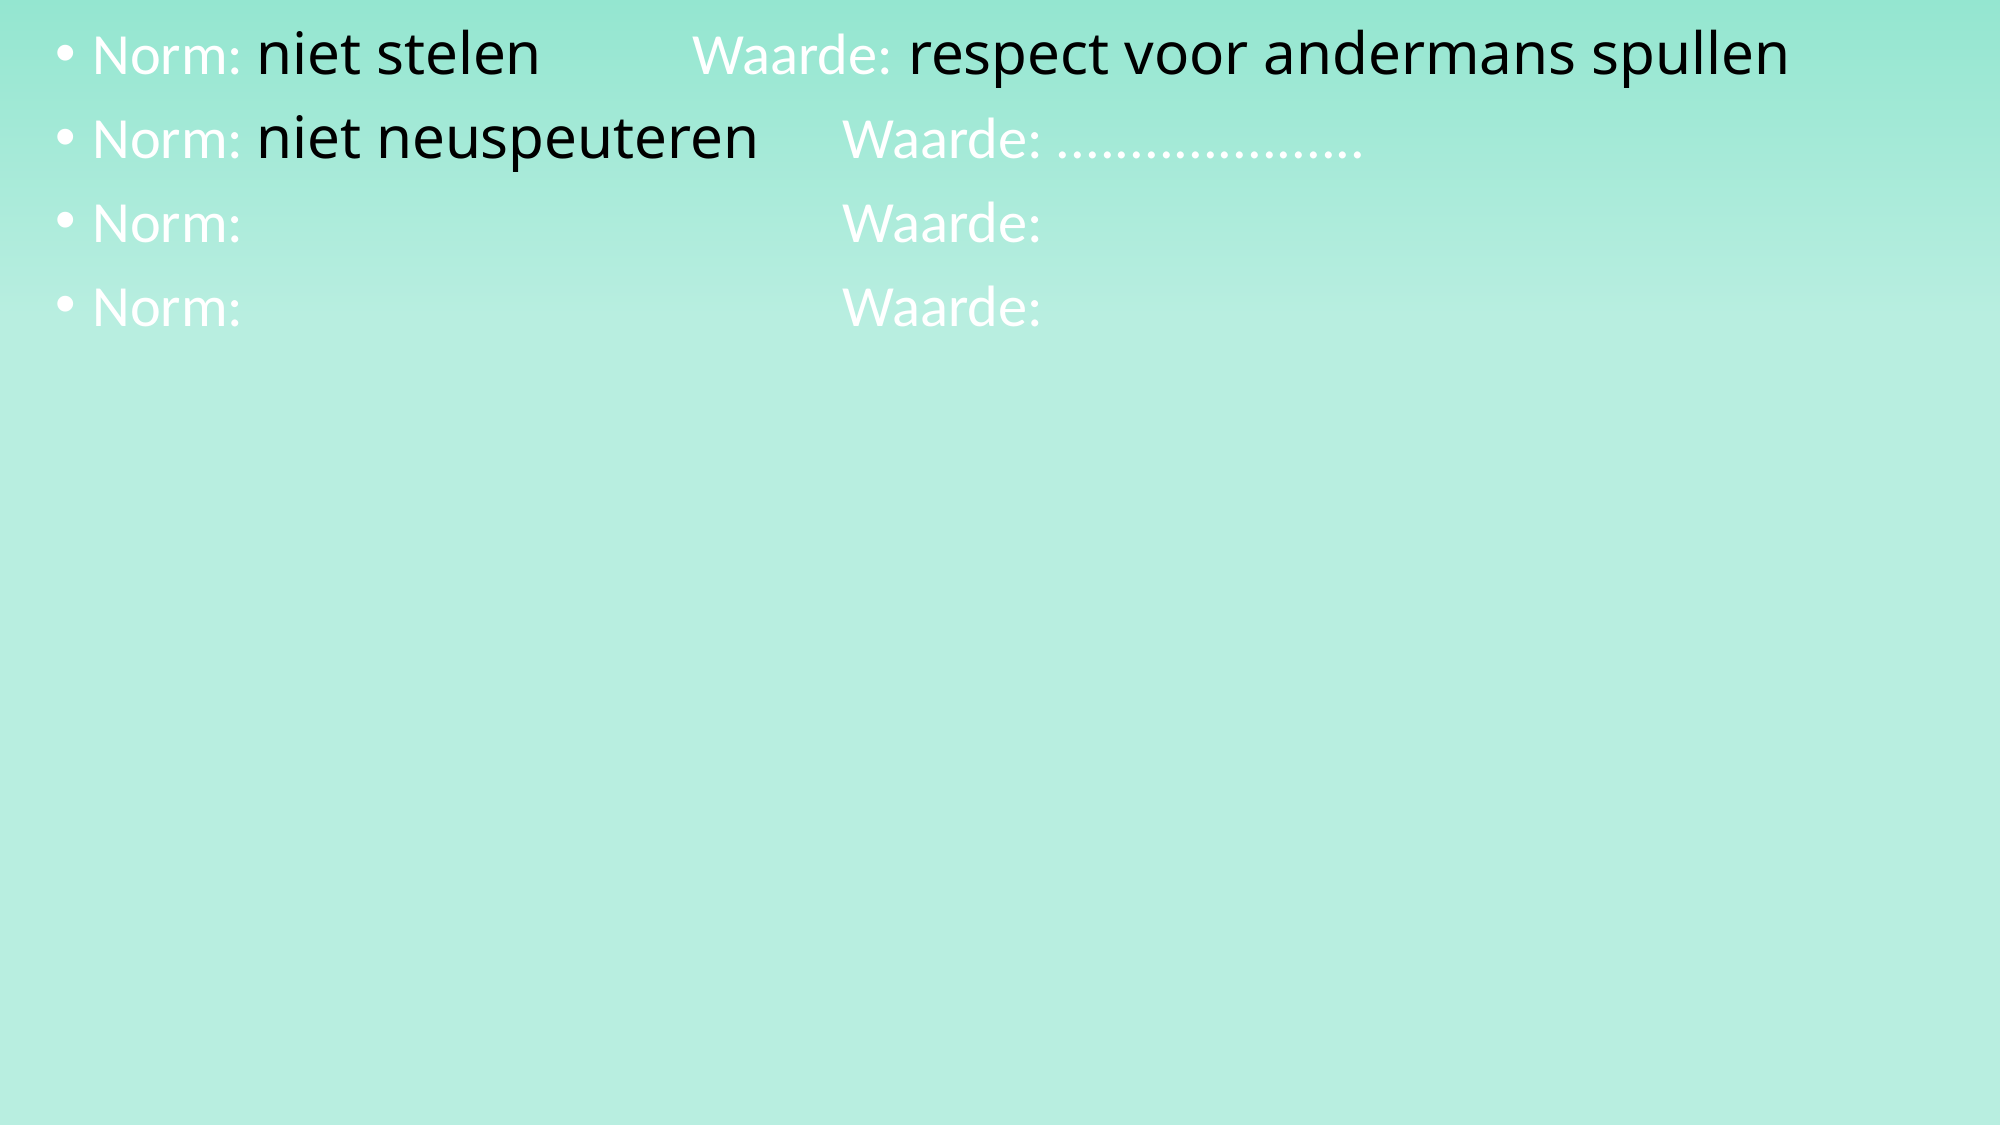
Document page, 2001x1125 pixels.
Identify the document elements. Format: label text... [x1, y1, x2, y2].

list Norm: niet stelen Waarde: respect voor andermans spullen Norm: niet neuspeuteren Waarde: ..................... Norm: Waarde: Norm: Waarde: [40, 16, 1863, 1014]
